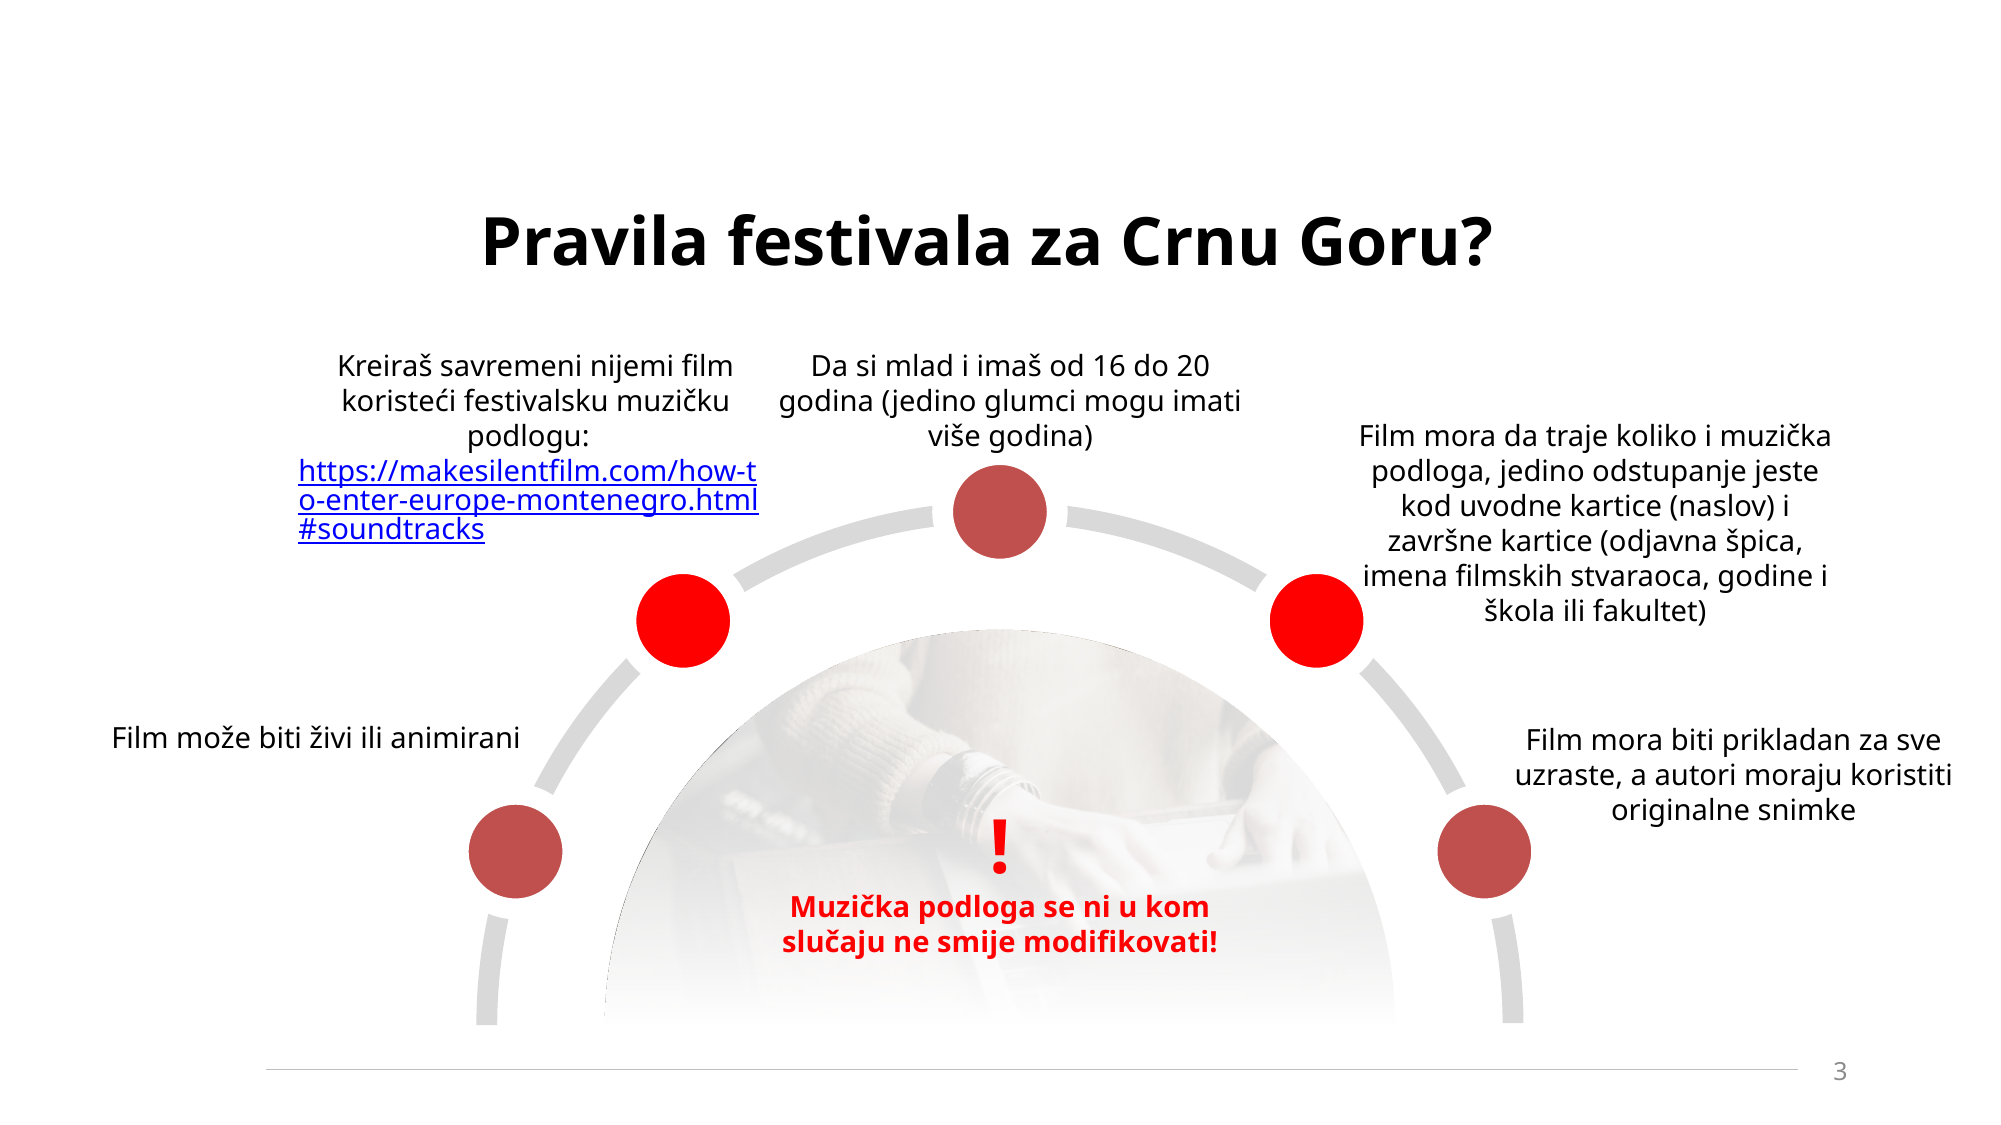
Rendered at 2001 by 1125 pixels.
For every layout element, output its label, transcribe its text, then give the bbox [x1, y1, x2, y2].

text_box [1258, 562, 1375, 629]
text_box [731, 514, 1269, 629]
text_box [1396, 698, 1514, 1024]
text_box Kreiraš savremeni nijemi film koristeći festivalsku muzičku podlogu: https://makesilentfilm.com/how-to-enter-europe-montenegro.html#soundtracks [298, 347, 773, 528]
text_box [486, 697, 1005, 1026]
text_box Film mora da traje koliko i muzička podloga, jedino odstupanje jeste kod uvodne kartice (naslov) i završne kartice (odjavna špica, imena filmskih stvaraoca, godine i škola ili fakultet) [1358, 417, 1833, 628]
text_box Pravila festivala za Crnu Goru? [94, 199, 1897, 280]
picture [604, 629, 1396, 1025]
text_box [624, 562, 742, 629]
text_box [457, 793, 574, 910]
text_box Film može biti živi ili animirani [82, 719, 558, 755]
text_box [1426, 793, 1543, 910]
text_box Film mora biti prikladan za sve uzraste, a autori moraju koristiti originalne snimke [1496, 721, 1972, 827]
text_box [941, 453, 1059, 571]
text_box Da si mlad i imaš od 16 do 20 godina (jedino glumci mogu imati više godina) [773, 347, 1248, 453]
slide_number 3 [1412, 1042, 1863, 1103]
